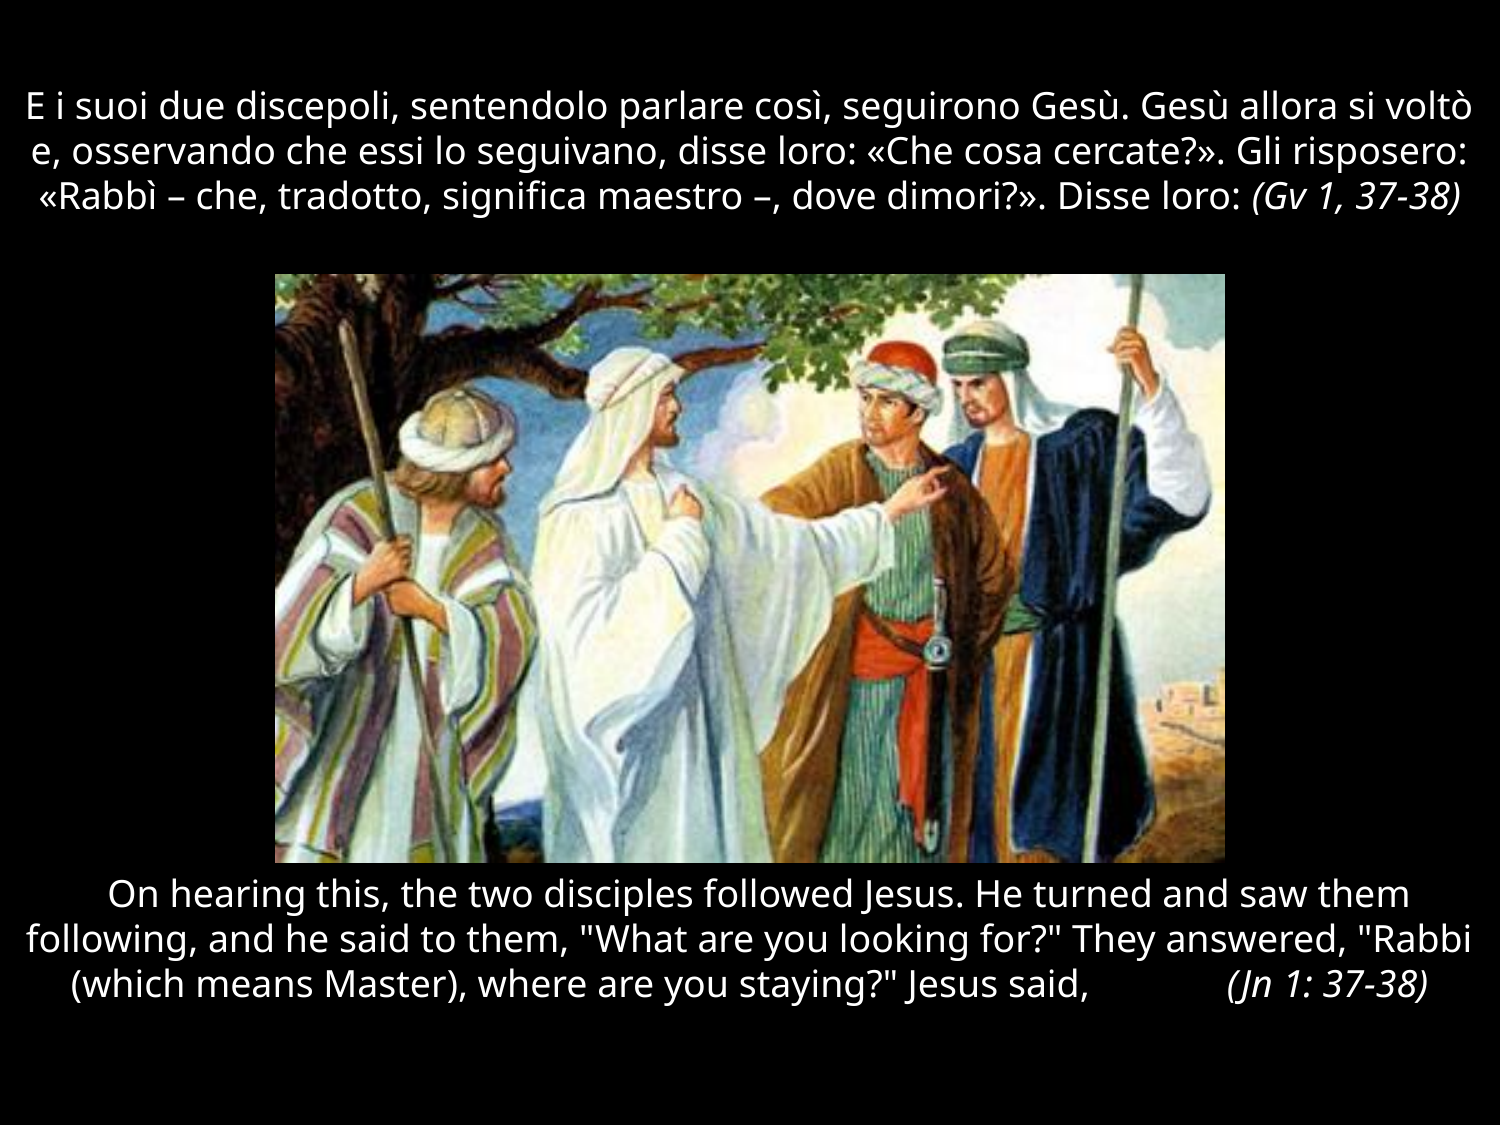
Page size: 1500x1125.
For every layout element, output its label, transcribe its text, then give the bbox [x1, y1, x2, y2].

text_box On hearing this, the two disciples followed Jesus. He turned and saw them following, and he said to them, "What are you looking for?" They answered, "Rabbi (which means Master), where are you staying?" Jesus said, (Jn 1: 37-38) [0, 862, 1500, 1013]
text_box E i suoi due discepoli, sentendolo parlare così, seguirono Gesù. Gesù allora si voltò e, osservando che essi lo seguivano, disse loro: «Che cosa cercate?». Gli risposero: «Rabbì – che, tradotto, significa maestro –, dove dimori?». Disse loro: (Gv 1, 37-38) [0, 74, 1500, 225]
picture [274, 274, 1226, 863]
